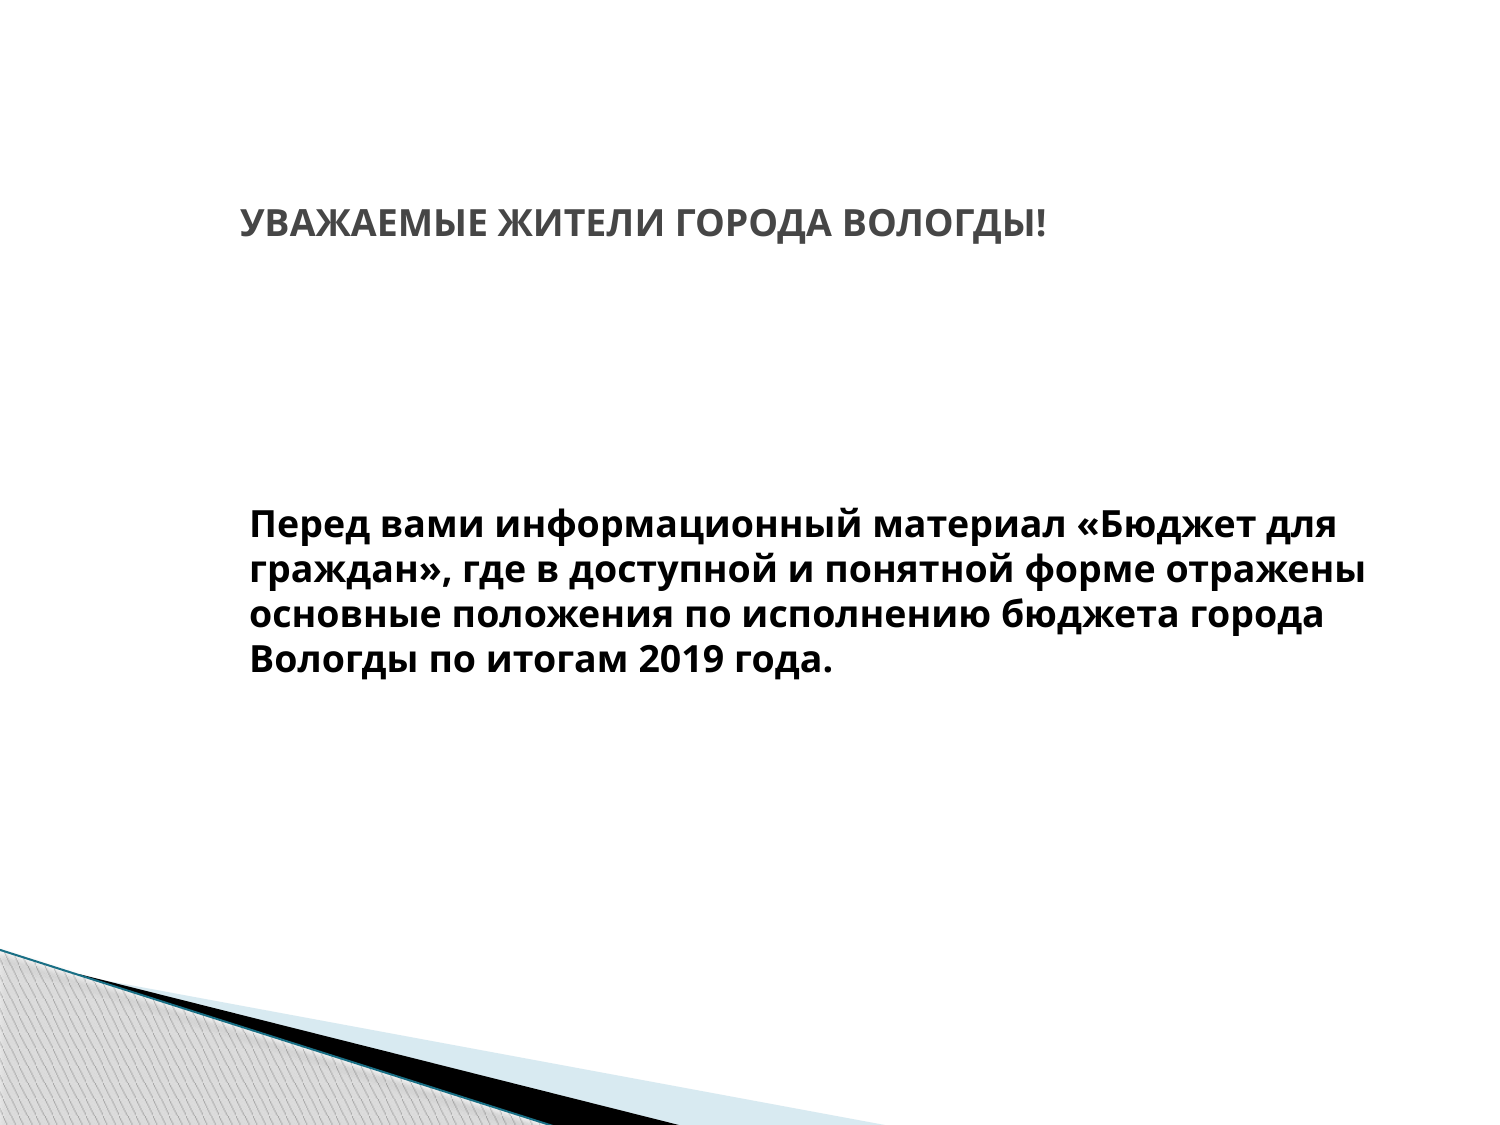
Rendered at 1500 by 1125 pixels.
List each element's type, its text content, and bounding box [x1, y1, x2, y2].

title УВАЖАЕМЫЕ ЖИТЕЛИ ГОРОДА ВОЛОГДЫ! [225, 137, 1407, 305]
text_box Перед вами информационный материал «Бюджет для граждан», где в доступной и понятной форме отражены основные положения по исполнению бюджета города Вологды по итогам 2019 года. [234, 492, 1399, 687]
